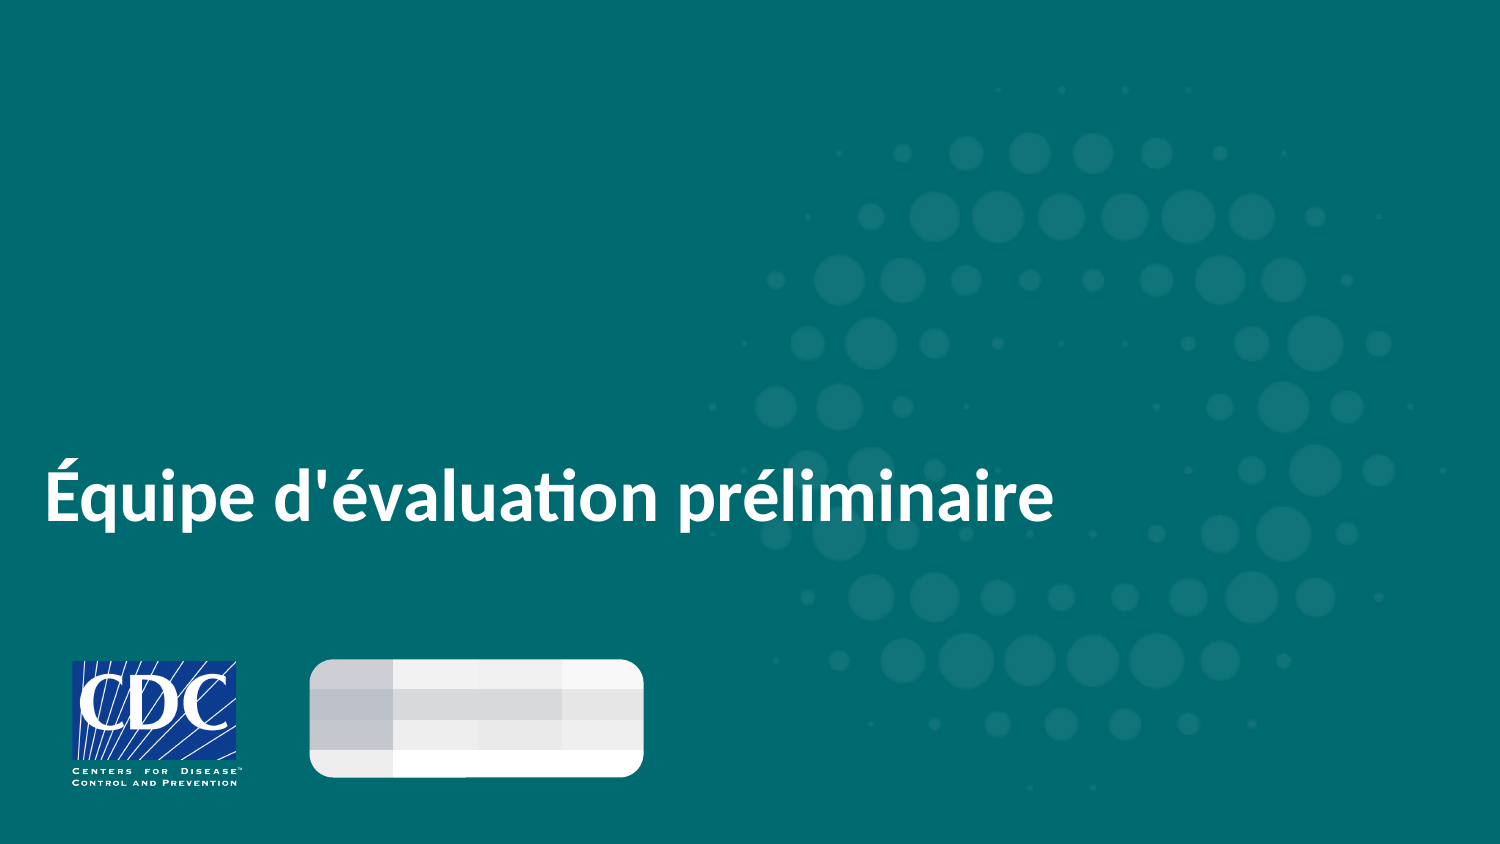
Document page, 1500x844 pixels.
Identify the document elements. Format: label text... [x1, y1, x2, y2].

picture [72, 762, 242, 786]
picture [72, 661, 236, 760]
title Équipe d'évaluation préliminaire [29, 400, 704, 544]
picture [709, 82, 1446, 797]
